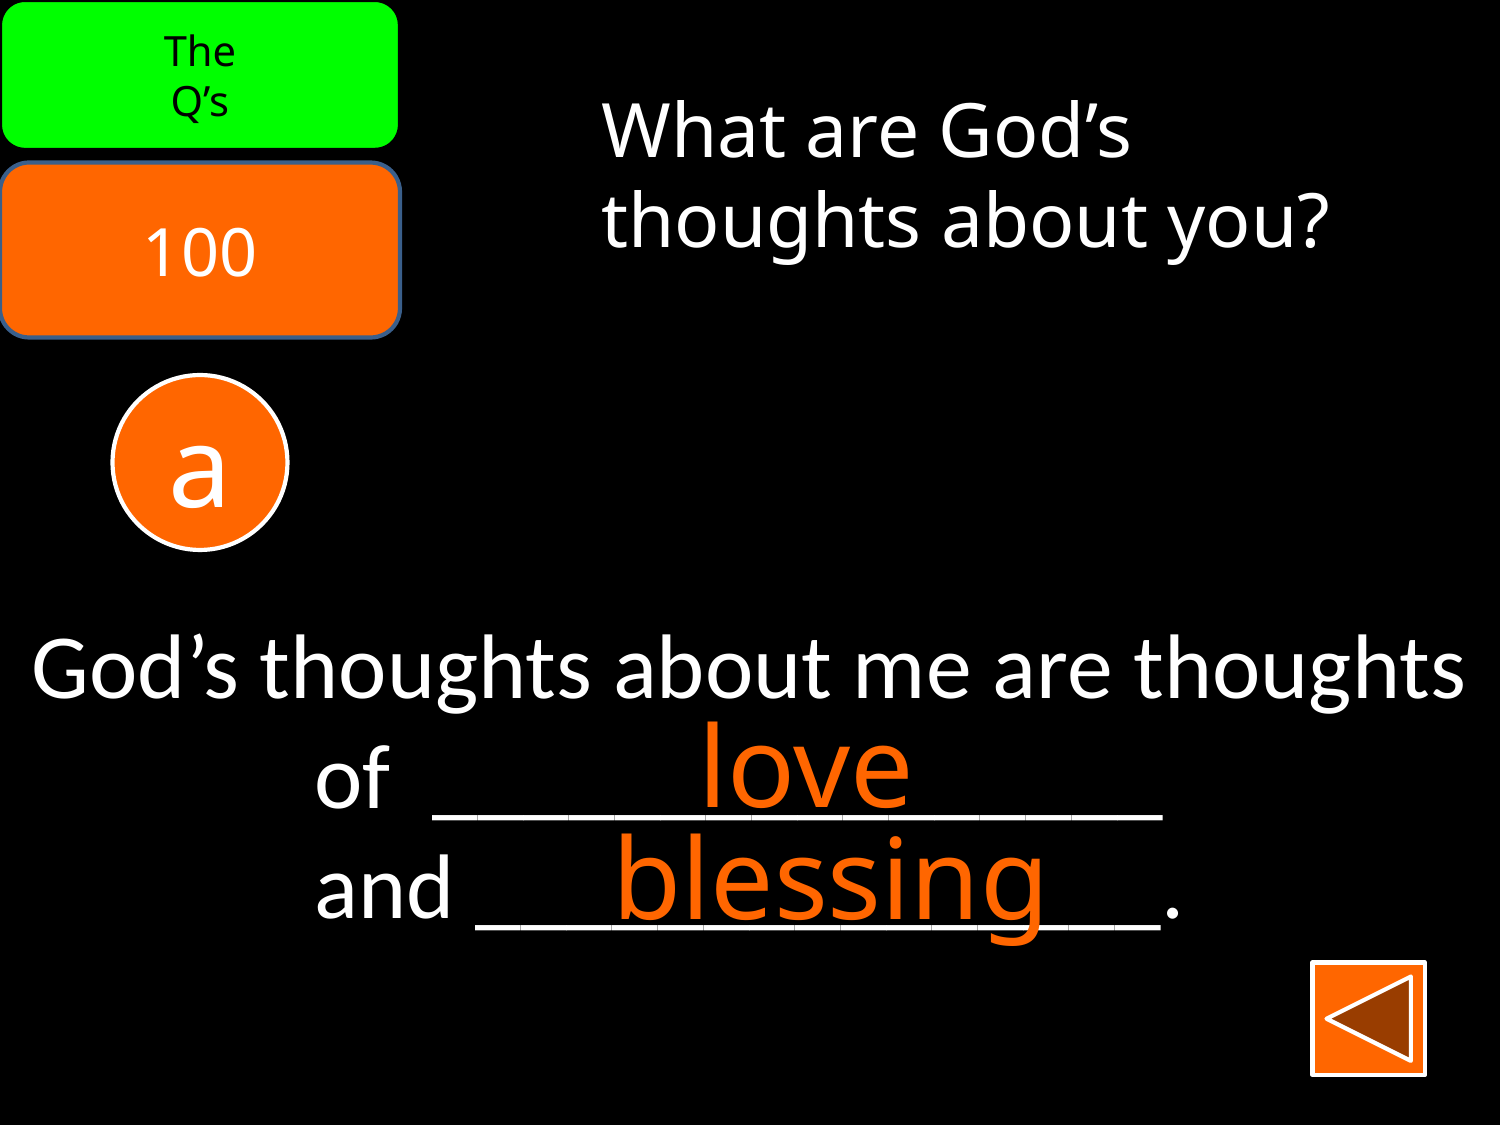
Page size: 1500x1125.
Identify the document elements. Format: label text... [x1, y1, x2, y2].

text_box God’s thoughts about me are thoughts of ________________ and _______________. [0, 599, 1500, 945]
text_box [1310, 960, 1427, 1077]
text_box What are God’s thoughts about you? [586, 74, 1346, 270]
text_box a [110, 372, 290, 553]
text_box blessing [549, 799, 1113, 950]
text_box love [549, 687, 1063, 799]
text_box 100 [0, 160, 403, 340]
text_box The Q’s [0, 0, 403, 153]
